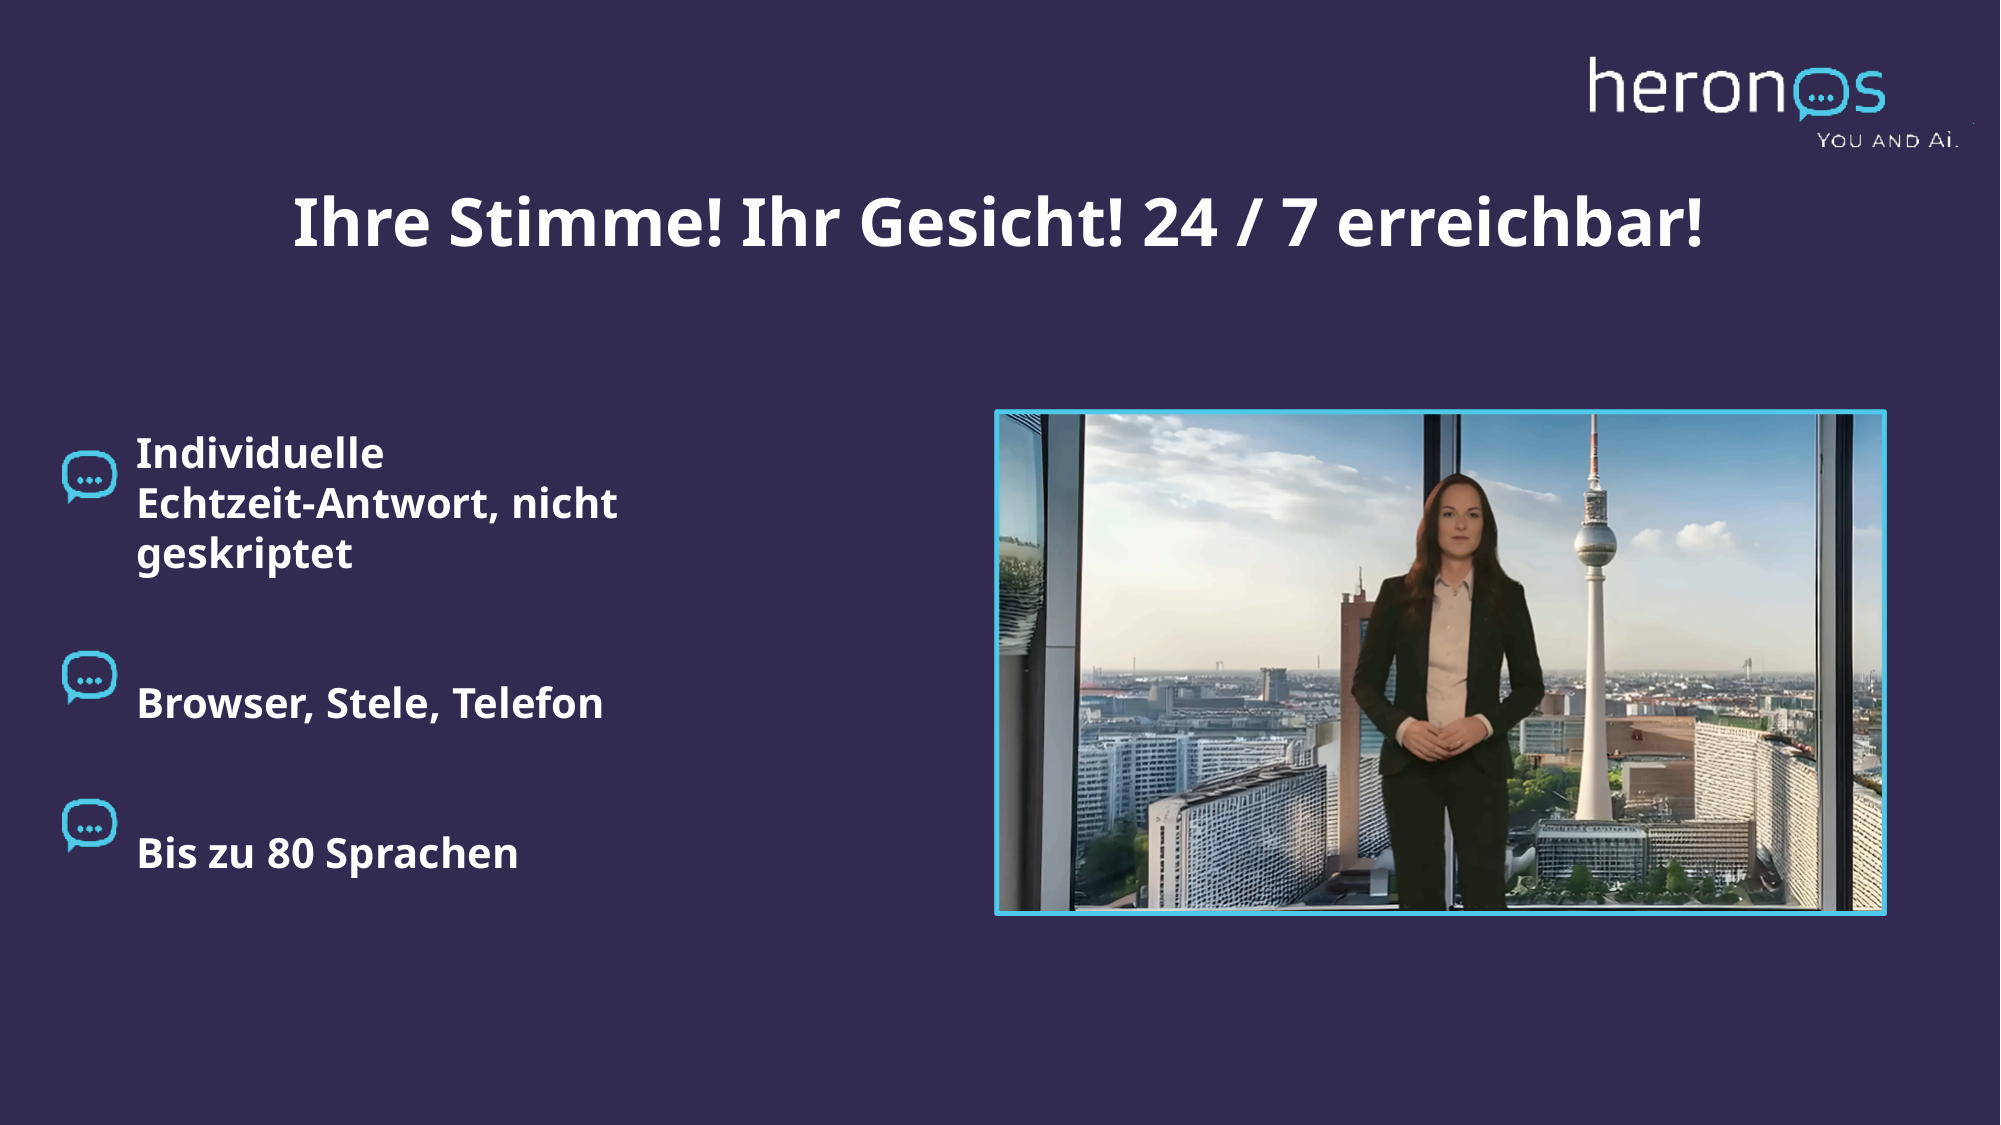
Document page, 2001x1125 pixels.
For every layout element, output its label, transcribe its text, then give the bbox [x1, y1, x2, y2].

picture [994, 409, 1887, 916]
picture [1529, 30, 2000, 151]
picture [62, 761, 120, 882]
picture [62, 613, 120, 734]
picture [62, 413, 120, 534]
text_box Individuelle Echtzeit-Antwort, nicht geskriptet Browser, Stele, Telefon Bis zu 80 Sprachen [78, 487, 789, 916]
text_box Ihre Stimme! Ihr Gesicht! 24 / 7 erreichbar! [0, 166, 2000, 284]
